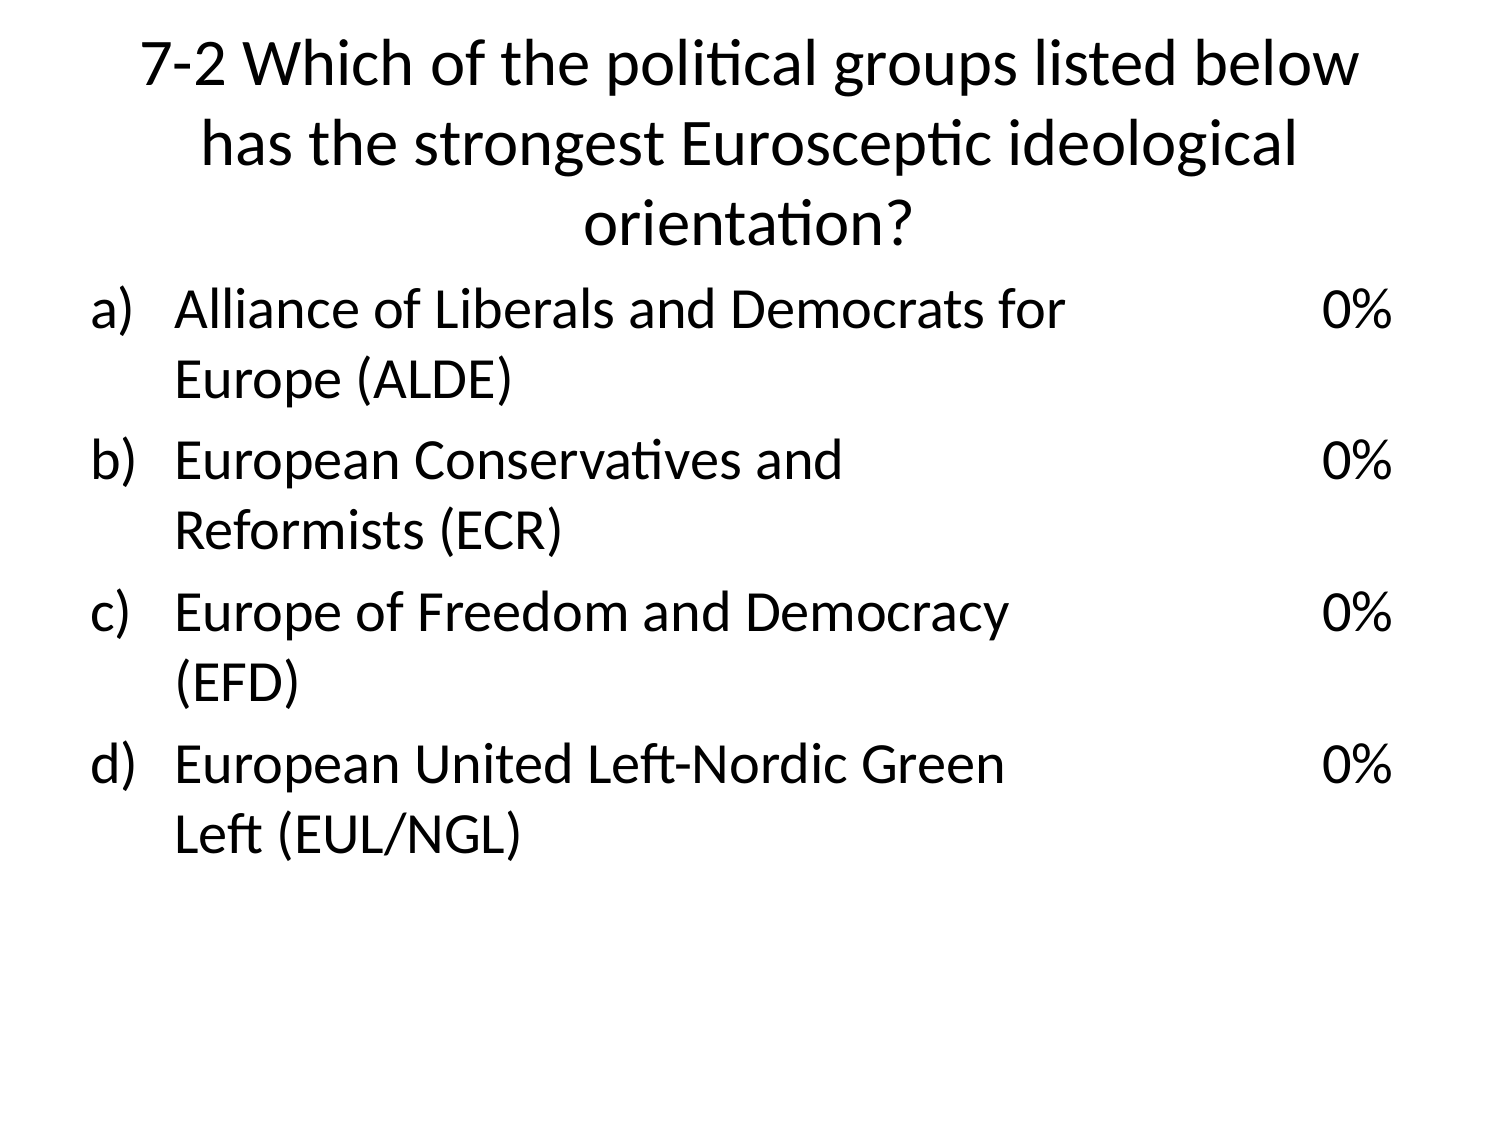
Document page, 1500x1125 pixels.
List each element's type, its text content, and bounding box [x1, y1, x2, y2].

title 7-2 Which of the political groups listed below has the strongest Eurosceptic ideological orientation? [74, 11, 1426, 267]
list 0% 0% 0% 0% [1124, 262, 1409, 1006]
list Alliance of Liberals and Democrats for Europe (ALDE) European Conservatives and Reformists (ECR) Europe of Freedom and Democracy (EFD) European United Left-Nordic Green Left (EUL/NGL) [74, 262, 1117, 886]
